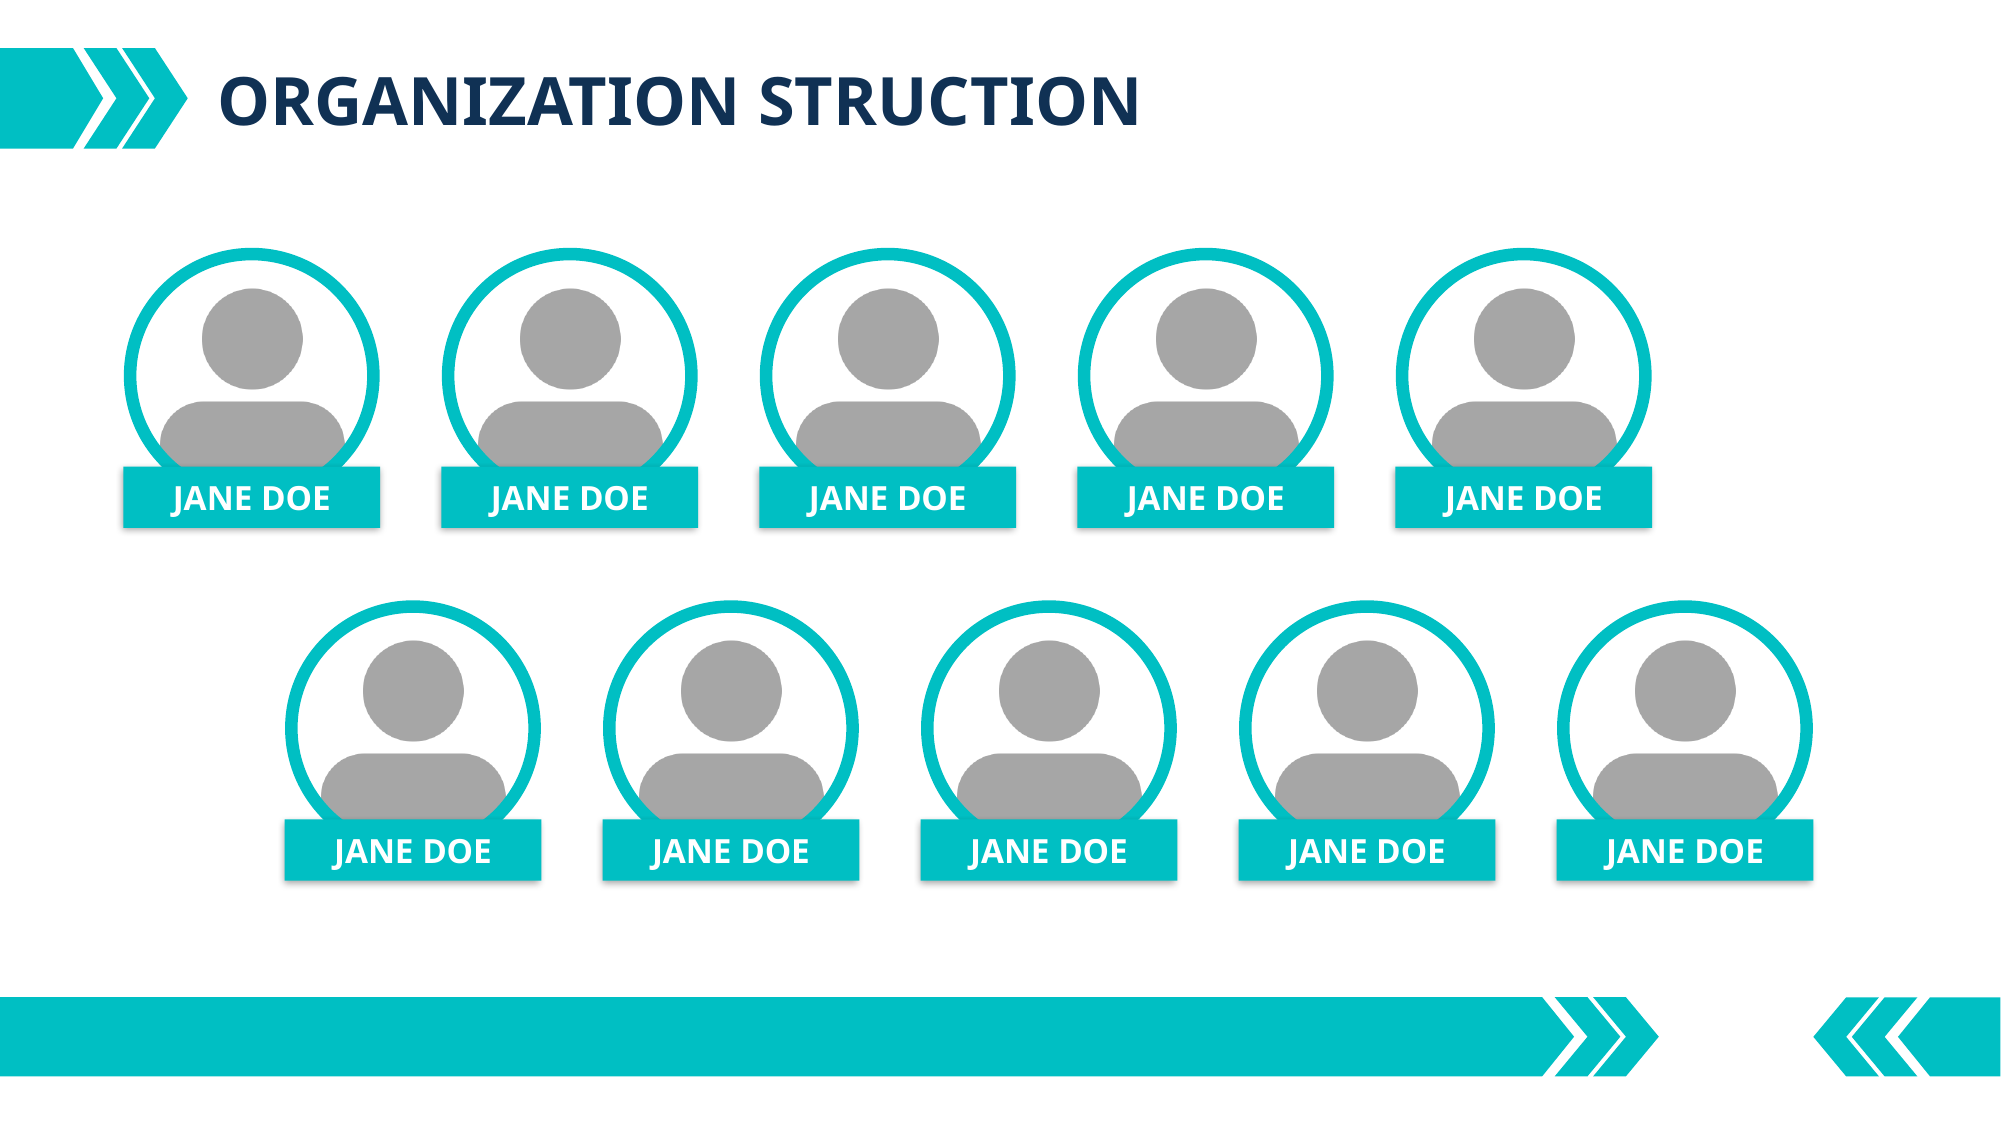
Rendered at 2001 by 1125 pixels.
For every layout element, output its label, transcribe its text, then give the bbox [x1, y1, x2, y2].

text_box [1556, 606, 1814, 881]
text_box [284, 606, 542, 881]
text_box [602, 606, 860, 881]
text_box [441, 253, 699, 529]
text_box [1238, 606, 1496, 881]
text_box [1395, 253, 1653, 529]
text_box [920, 606, 1178, 881]
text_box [1077, 253, 1335, 529]
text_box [123, 253, 381, 529]
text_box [759, 253, 1017, 529]
list ORGANIZATION STRUCTION [202, 48, 1390, 149]
